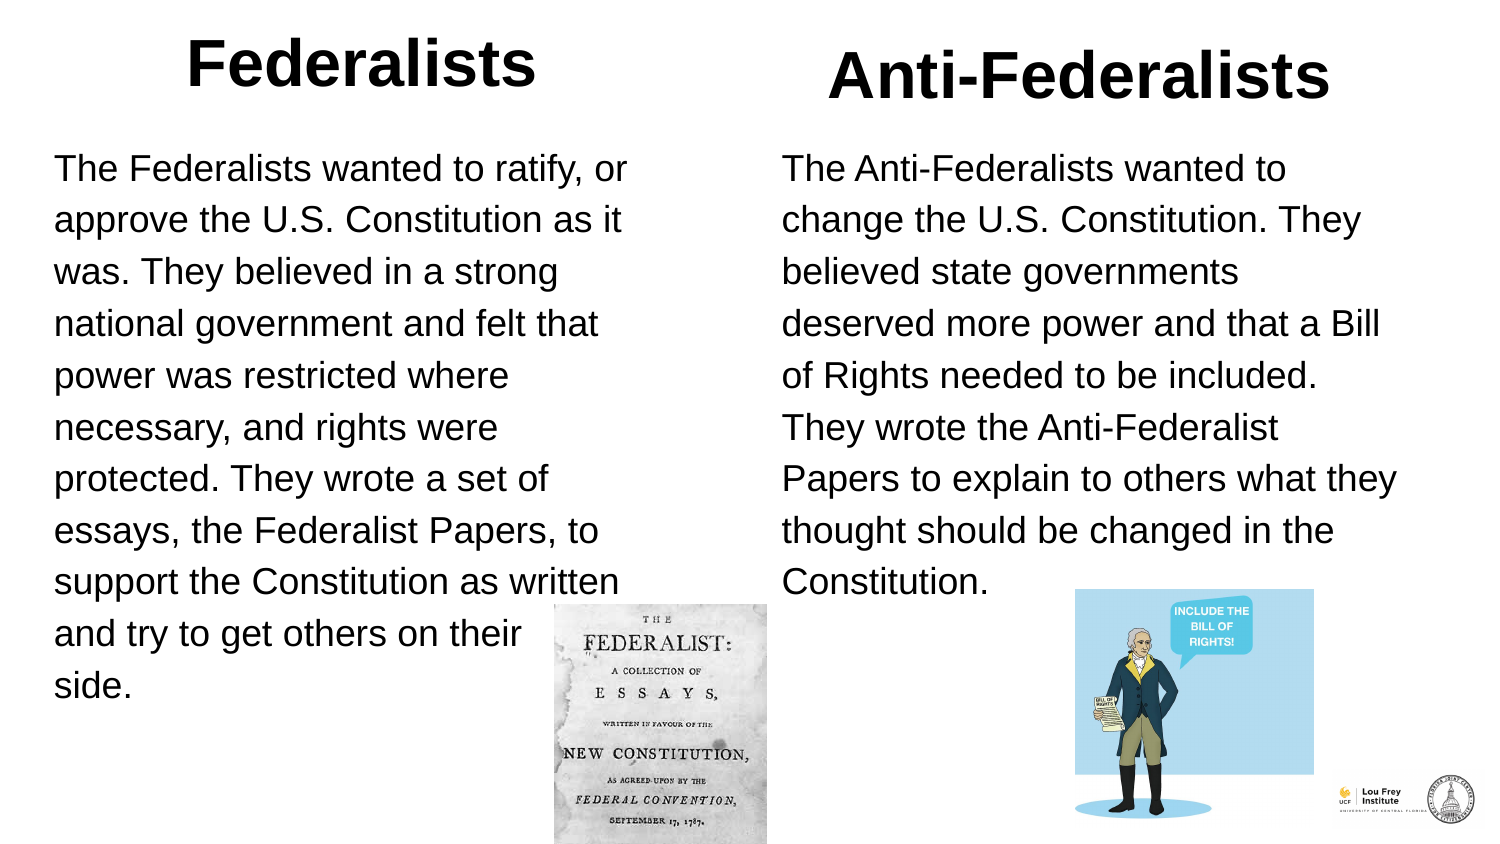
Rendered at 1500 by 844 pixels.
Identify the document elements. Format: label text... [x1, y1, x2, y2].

picture [1074, 589, 1315, 829]
text_box The Anti-Federalists wanted to change the U.S. Constitution. They believed state governments deserved more power and that a Bill of Rights needed to be included. They wrote the Anti-Federalist Papers to explain to others what they thought should be changed in the Constitution. [766, 122, 1414, 738]
title Federalists [85, 5, 640, 116]
picture [554, 604, 767, 844]
title Anti-Federalists [748, 17, 1411, 128]
picture [1332, 769, 1485, 829]
text_box The Federalists wanted to ratify, or approve the U.S. Constitution as it was. They believed in a strong national government and felt that power was restricted where necessary, and rights were protected. They wrote a set of essays, the Federalist Papers, to support the Constitution as written and try to get others on their side. [38, 122, 686, 738]
